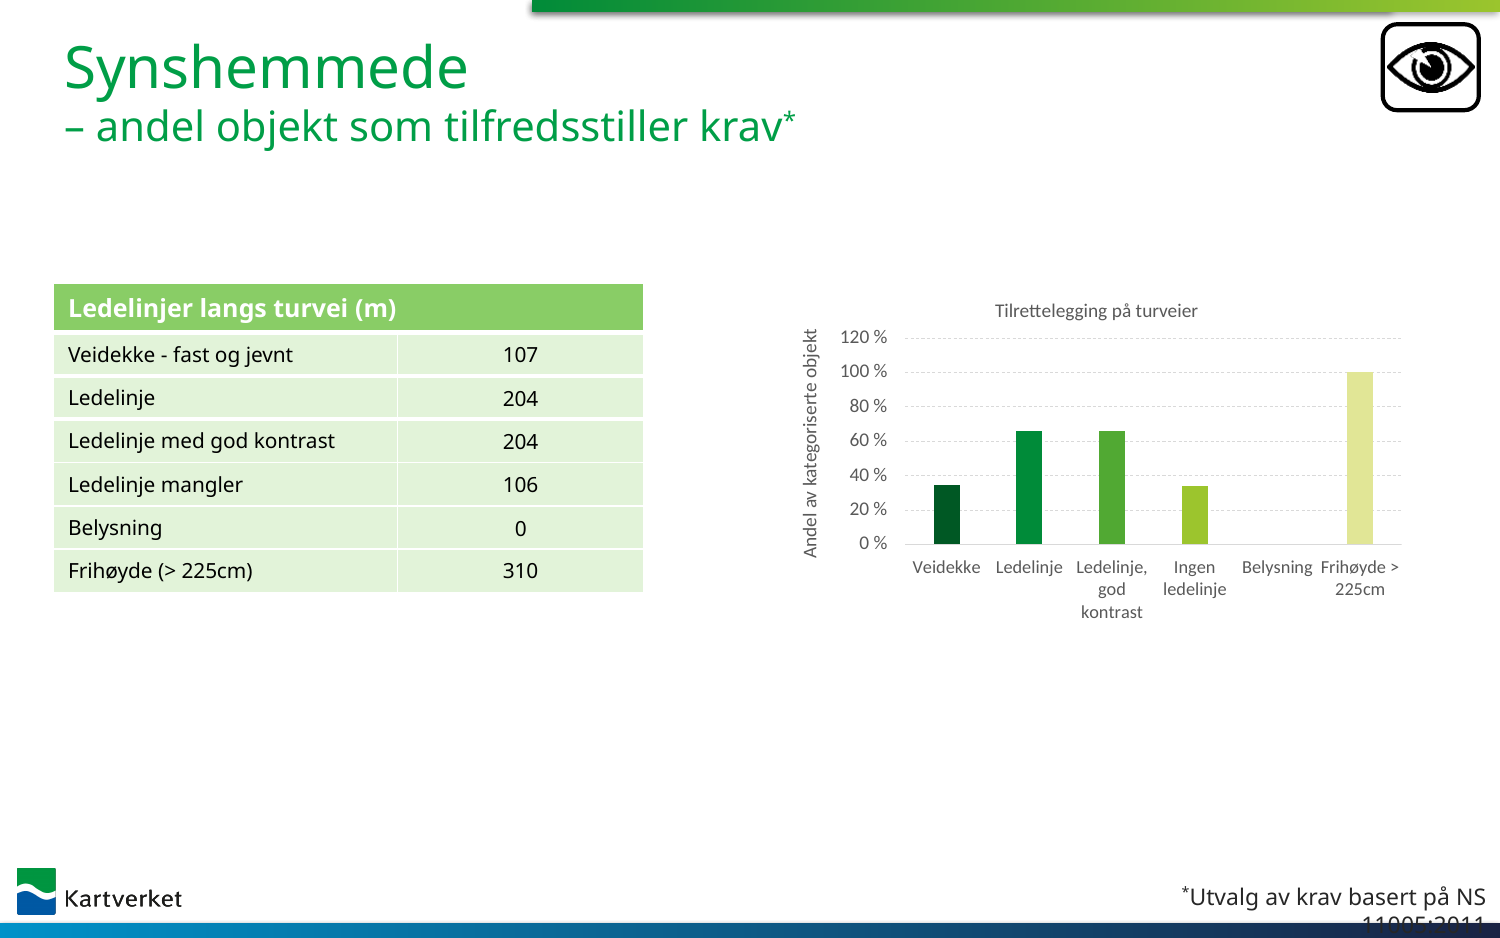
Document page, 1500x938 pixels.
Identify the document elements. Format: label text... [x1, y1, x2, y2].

table_cell Ledelinje mangler [54, 463, 397, 505]
table_cell Ledelinje med god kontrast [54, 421, 397, 462]
table_cell Ledelinje [54, 378, 397, 417]
table_cell 310 [398, 550, 643, 592]
text_box *Utvalg av krav basert på NS 11005:2011 [1068, 873, 1500, 938]
table_header Ledelinjer langs turvei (m) [54, 284, 643, 330]
table_cell 0 [398, 507, 643, 548]
table_cell 204 [398, 421, 643, 462]
table_cell 107 [398, 335, 643, 374]
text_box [1382, 24, 1480, 111]
table_cell 106 [398, 463, 643, 505]
picture [791, 291, 1402, 630]
text_box Synshemmede – andel objekt som tilfredsstiller krav* [49, 24, 1431, 158]
table_cell Frihøyde (> 225cm) [54, 550, 397, 592]
table_cell 204 [398, 378, 643, 417]
table_cell Veidekke - fast og jevnt [54, 335, 397, 374]
table_cell Belysning [54, 507, 397, 548]
